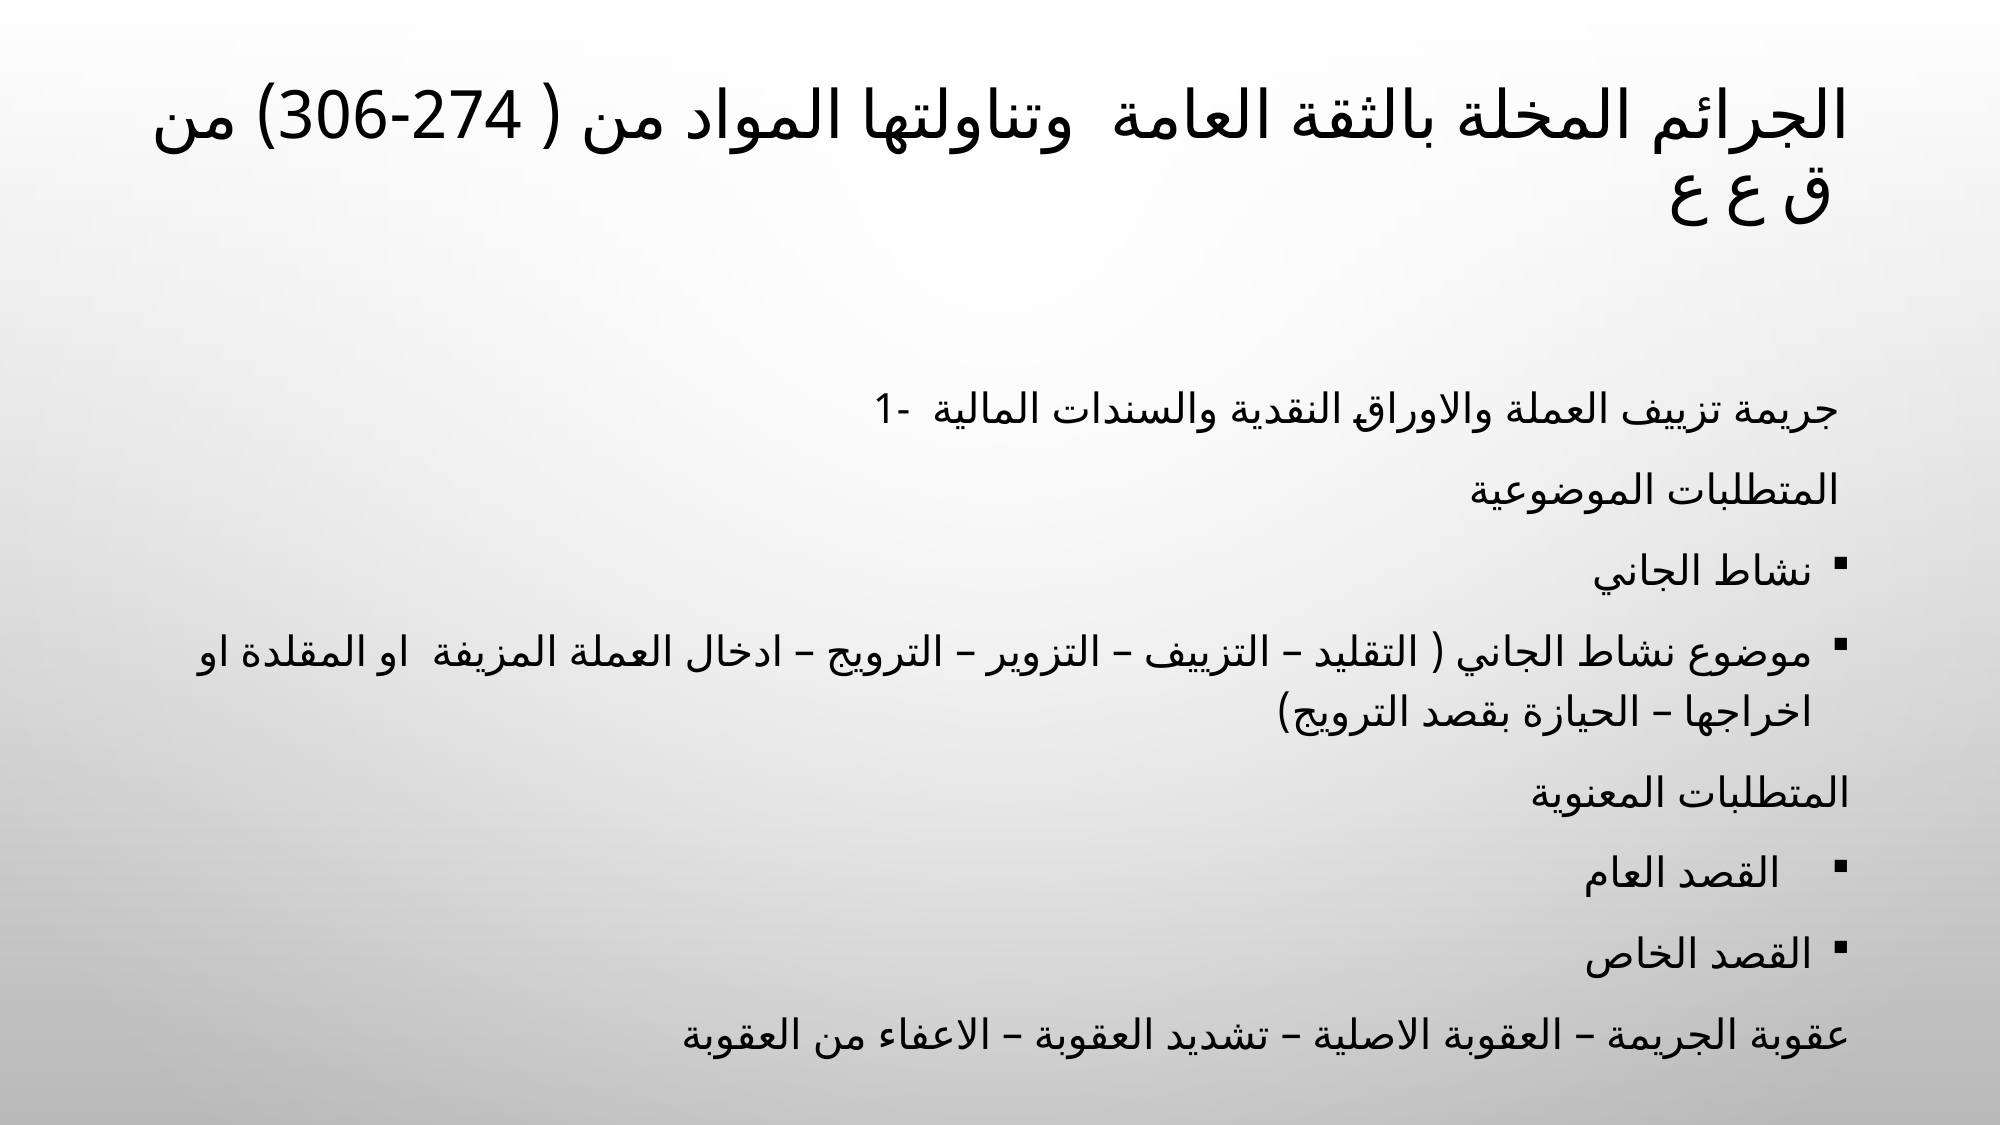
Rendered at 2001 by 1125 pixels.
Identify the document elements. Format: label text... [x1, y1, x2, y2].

list 1- جريمة تزييف العملة والاوراق النقدية والسندات المالية المتطلبات الموضوعية نشاط الجاني موضوع نشاط الجاني ( التقليد – التزييف – التزوير – الترويج – ادخال العملة المزيفة او المقلدة او اخراجها – الحيازة بقصد الترويج) المتطلبات المعنوية القصد العام القصد الخاص عقوبة الجريمة – العقوبة الاصلية – تشديد العقوبة – الاعفاء من العقوبة [134, 364, 1866, 1068]
picture [0, 0, 2000, 1125]
title الجرائم المخلة بالثقة العامة وتناولتها المواد من ( 274-306) من ق ع ع [132, 73, 1868, 233]
